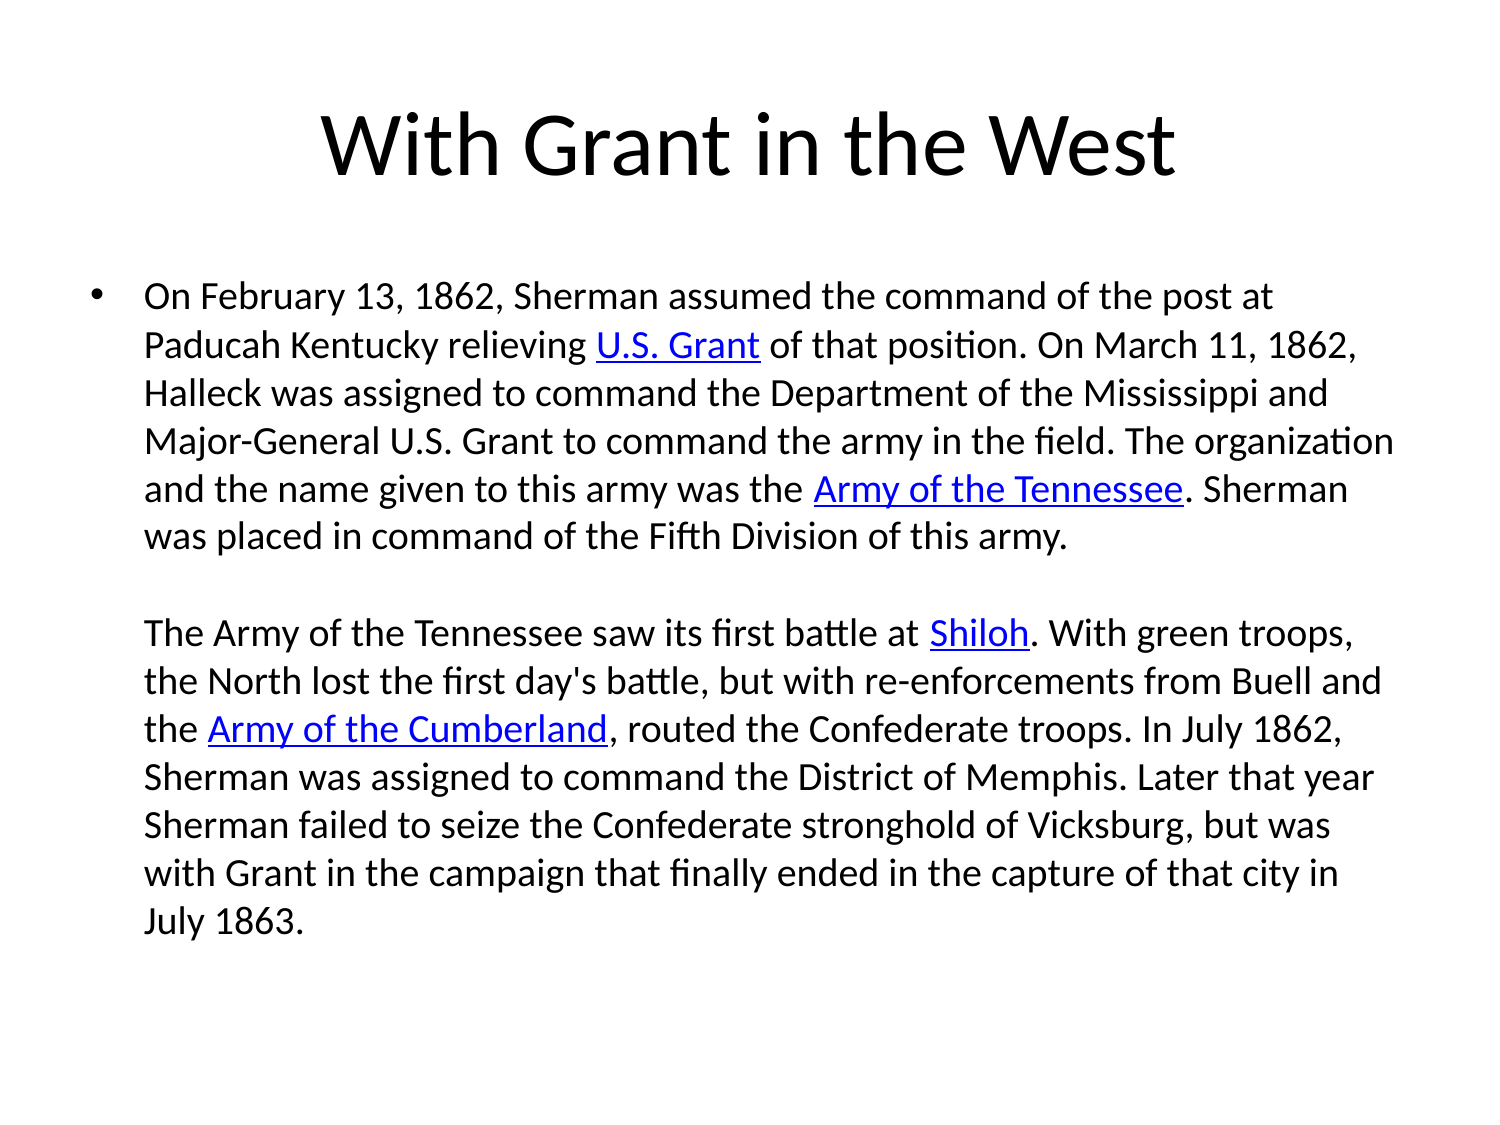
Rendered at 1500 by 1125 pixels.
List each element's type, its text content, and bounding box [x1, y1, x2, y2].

list On February 13, 1862, Sherman assumed the command of the post at Paducah Kentucky relieving U.S. Grant of that position. On March 11, 1862, Halleck was assigned to command the Department of the Mississippi and Major-General U.S. Grant to command the army in the field. The organization and the name given to this army was the Army of the Tennessee. Sherman was placed in command of the Fifth Division of this army. The Army of the Tennessee saw its first battle at Shiloh. With green troops, the North lost the first day's battle, but with re-enforcements from Buell and the Army of the Cumberland, routed the Confederate troops. In July 1862, Sherman was assigned to command the District of Memphis. Later that year Sherman failed to seize the Confederate stronghold of Vicksburg, but was with Grant in the campaign that finally ended in the capture of that city in July 1863. [75, 262, 1425, 1005]
title With Grant in the West [75, 45, 1425, 233]
